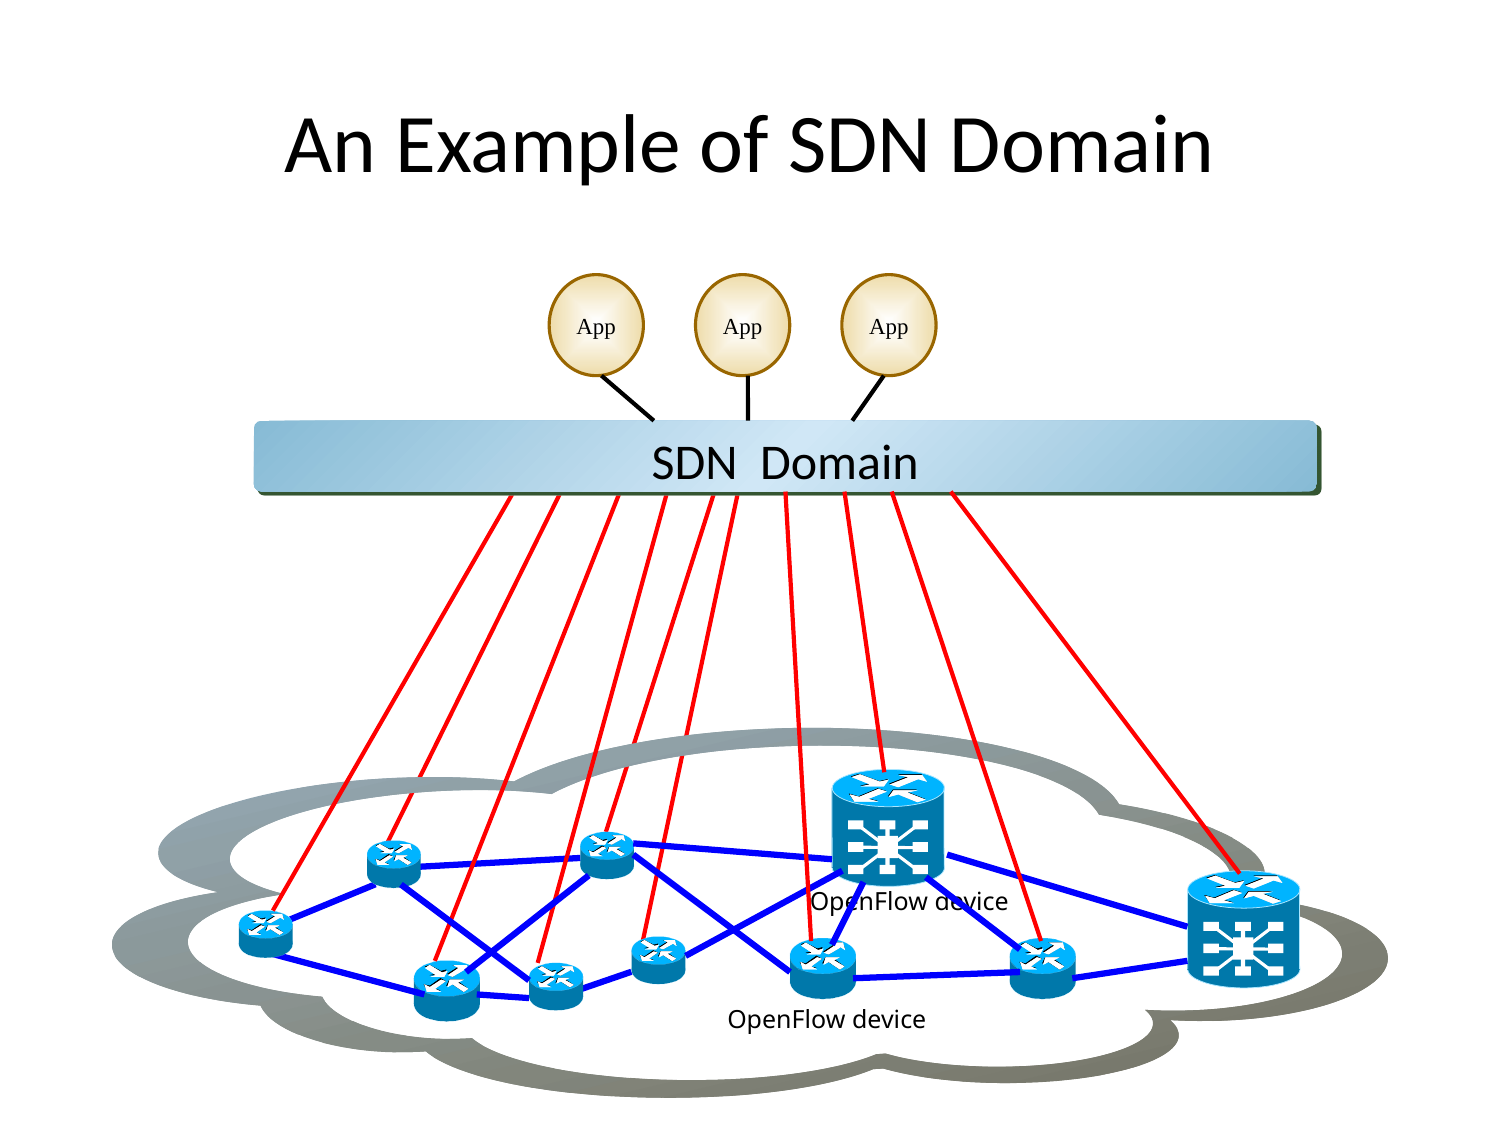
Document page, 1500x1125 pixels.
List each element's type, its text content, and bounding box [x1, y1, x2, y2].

text_box App [549, 274, 644, 376]
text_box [1009, 937, 1077, 1000]
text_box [789, 937, 857, 1000]
title An Example of SDN Domain [75, 45, 1425, 233]
text_box App [841, 274, 937, 376]
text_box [111, 727, 1389, 1099]
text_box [1187, 870, 1301, 989]
text_box App [695, 274, 790, 376]
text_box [831, 769, 945, 887]
text_box SDN Domain [253, 420, 1317, 492]
